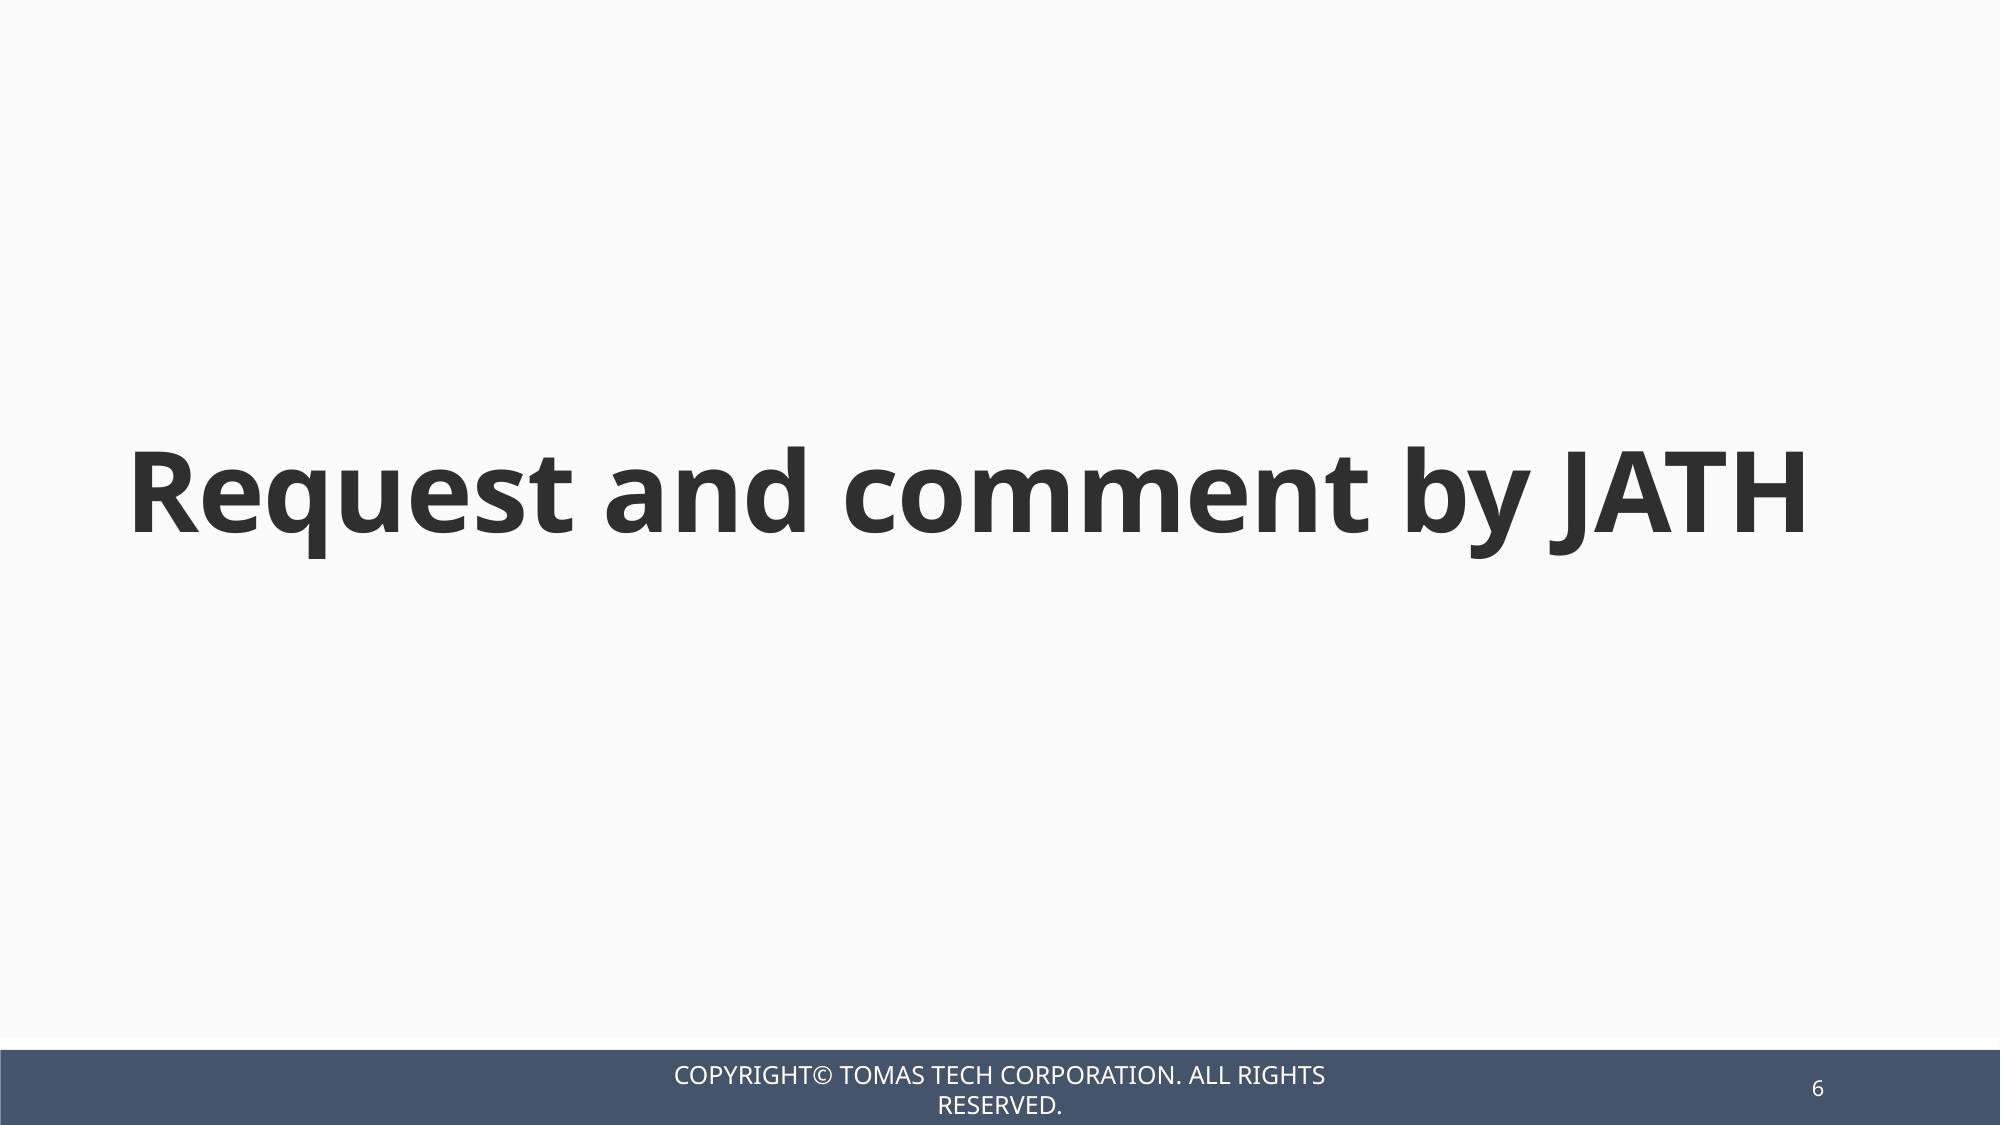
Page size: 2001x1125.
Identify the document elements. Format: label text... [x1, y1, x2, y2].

text_box Request and comment by JATH [0, 405, 1940, 563]
slide_number 6 [1624, 1059, 1840, 1120]
footer Copyright© TOMAS TECH CORPORATION. All rights reserved. [604, 1059, 1396, 1120]
